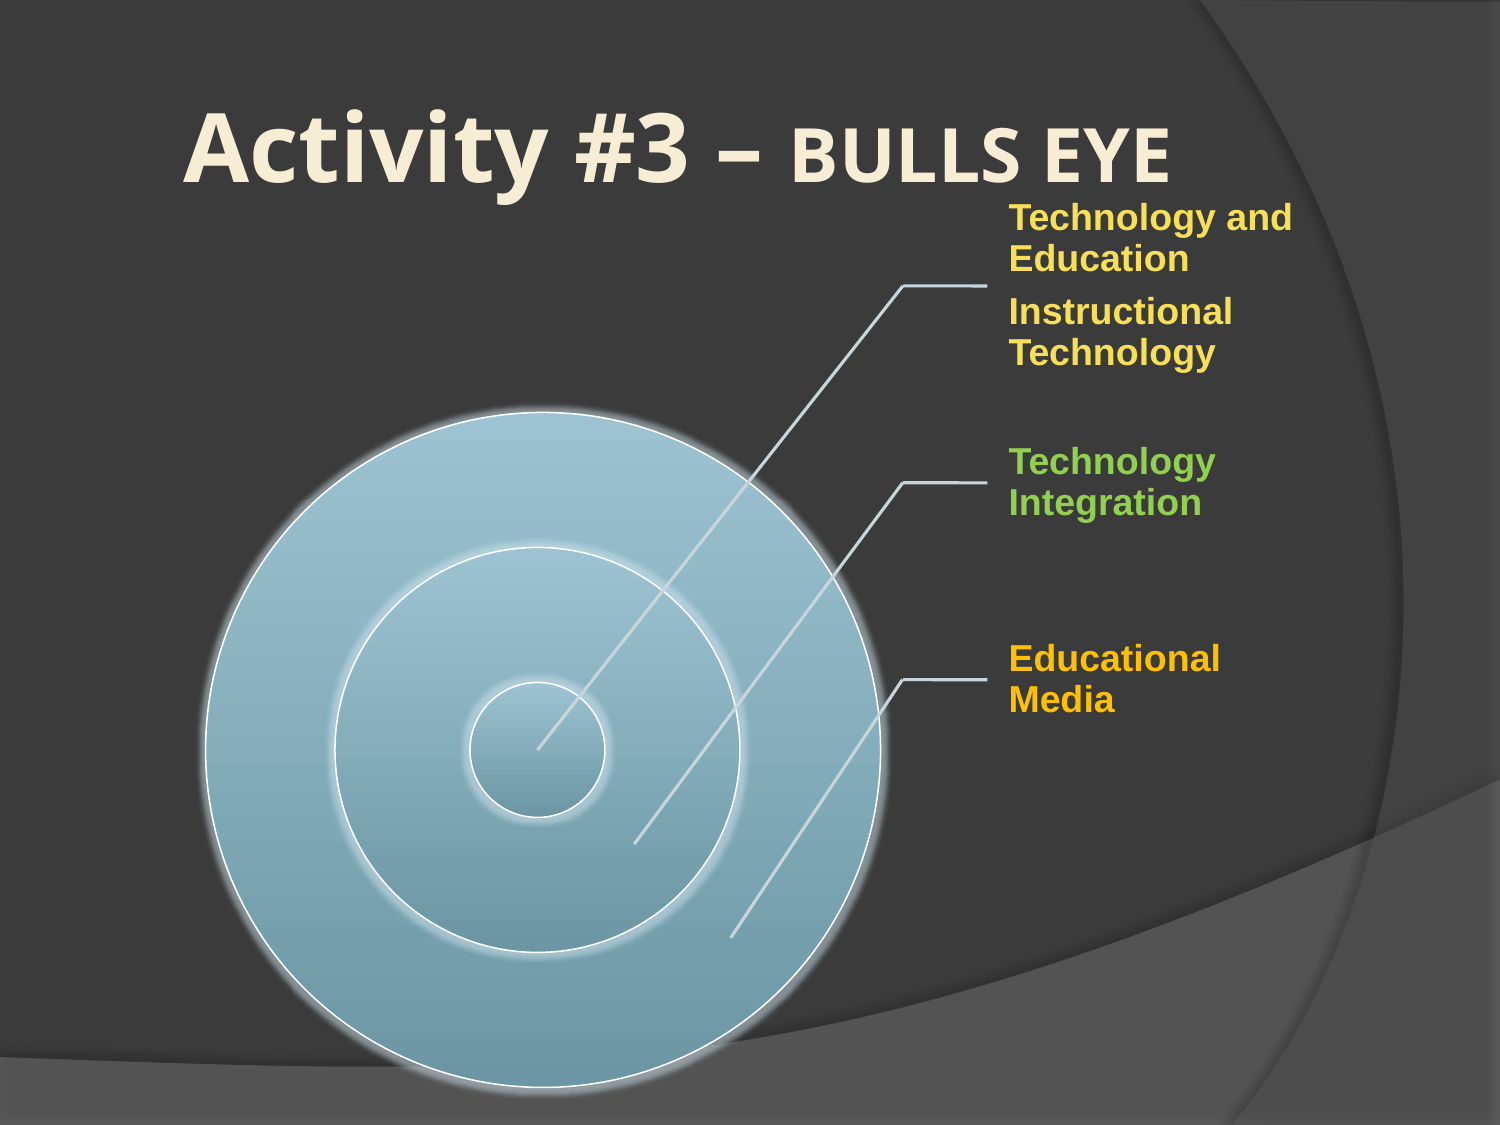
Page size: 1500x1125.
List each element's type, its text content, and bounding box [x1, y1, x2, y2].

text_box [99, 187, 1426, 1088]
title Activity #3 – BULLS EYE [75, 50, 1301, 238]
